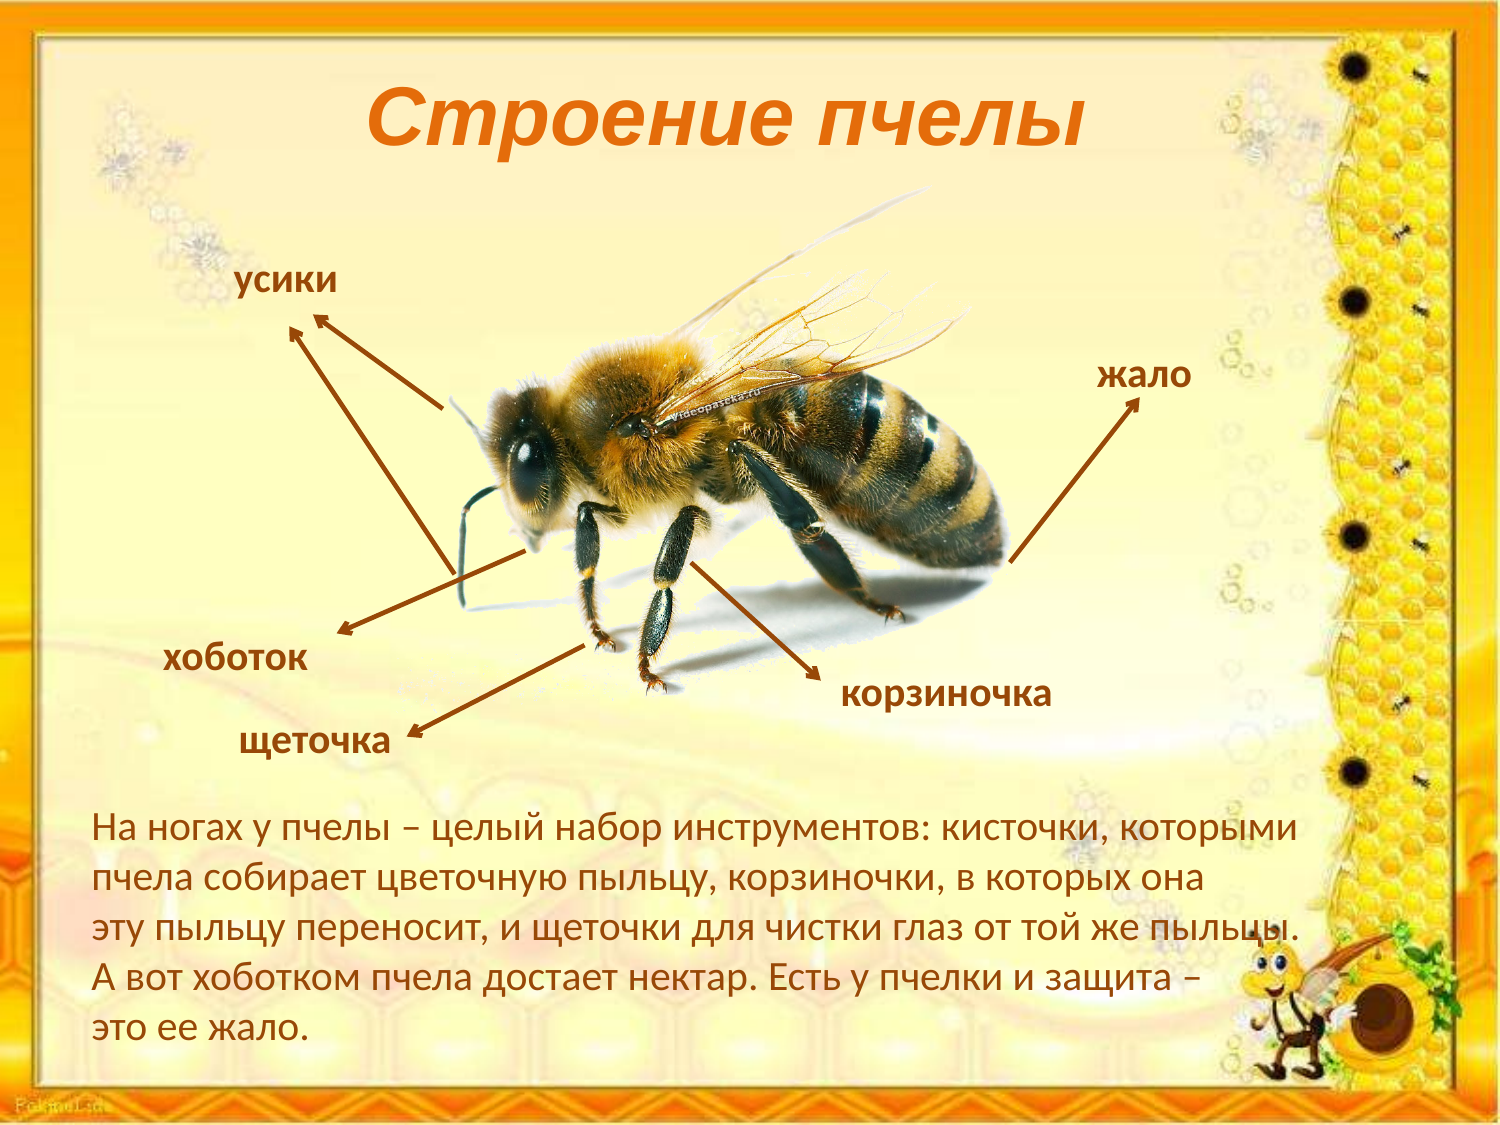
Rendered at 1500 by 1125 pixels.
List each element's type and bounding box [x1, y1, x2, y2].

text_box [690, 562, 822, 681]
text_box [336, 550, 526, 634]
text_box [288, 325, 455, 575]
picture [0, 0, 1500, 1125]
text_box [1009, 396, 1140, 563]
text_box [312, 314, 444, 324]
text_box [407, 644, 585, 738]
